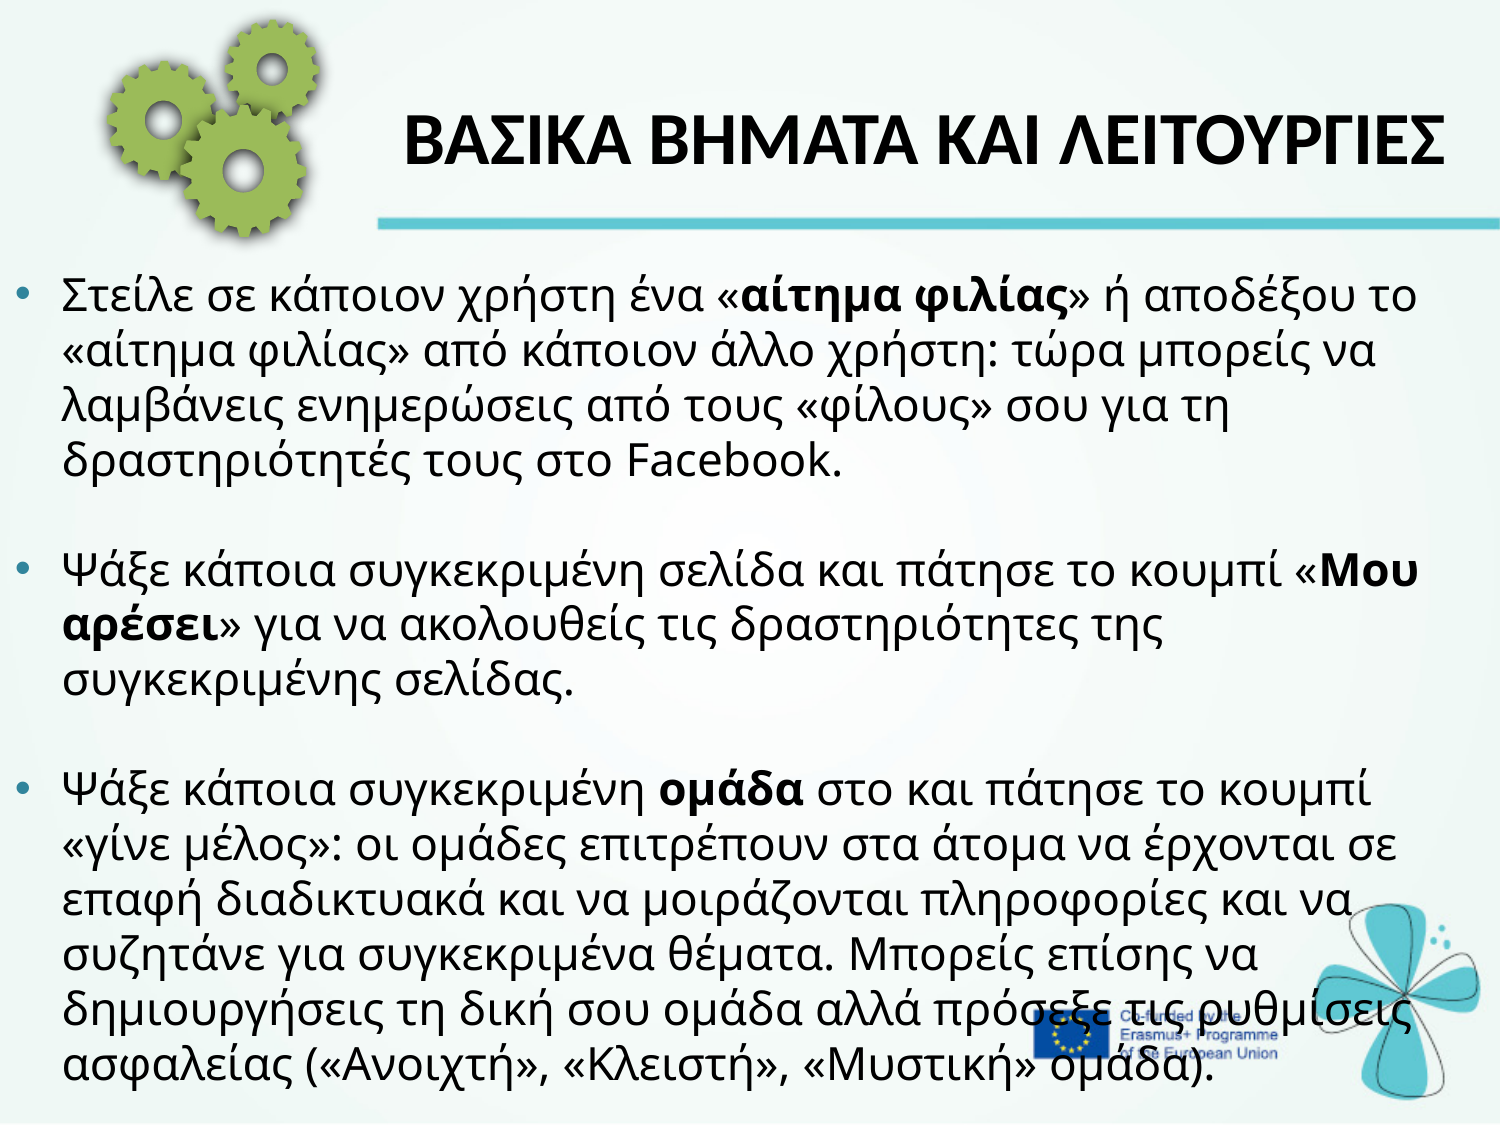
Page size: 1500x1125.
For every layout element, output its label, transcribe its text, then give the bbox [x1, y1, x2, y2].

text_box ΒΑΣΙΚΑ ΒΗΜΑΤΑ ΚΑΙ ΛΕΙΤΟΥΡΓΙΕΣ [374, 81, 1462, 187]
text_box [106, 19, 320, 237]
text_box Στείλε σε κάποιον χρήστη ένα «αίτημα φιλίας» ή αποδέξου το «αίτημα φιλίας» από κάποιον άλλο χρήστη: τώρα μπορείς να λαμβάνεις ενημερώσεις από τους «φίλους» σου για τη δραστηριότητές τους στο Facebook. Ψάξε κάποια συγκεκριμένη σελίδα και πάτησε το κουμπί «Μου αρέσει» για να ακολουθείς τις δραστηριότητες της συγκεκριμένης σελίδας. Ψάξε κάποια συγκεκριμένη ομάδα στο και πάτησε το κουμπί «γίνε μέλος»: οι ομάδες επιτρέπουν στα άτομα να έρχονται σε επαφή διαδικτυακά και να μοιράζονται πληροφορίες και να συζητάνε για συγκεκριμένα θέματα. Μπορείς επίσης να δημιουργήσεις τη δική σου ομάδα αλλά πρόσεξε τις ρυθμίσεις ασφαλείας («Ανοιχτή», «Κλειστή», «Μυστική» ομάδα). [0, 257, 1477, 1098]
picture [0, 0, 1500, 1125]
